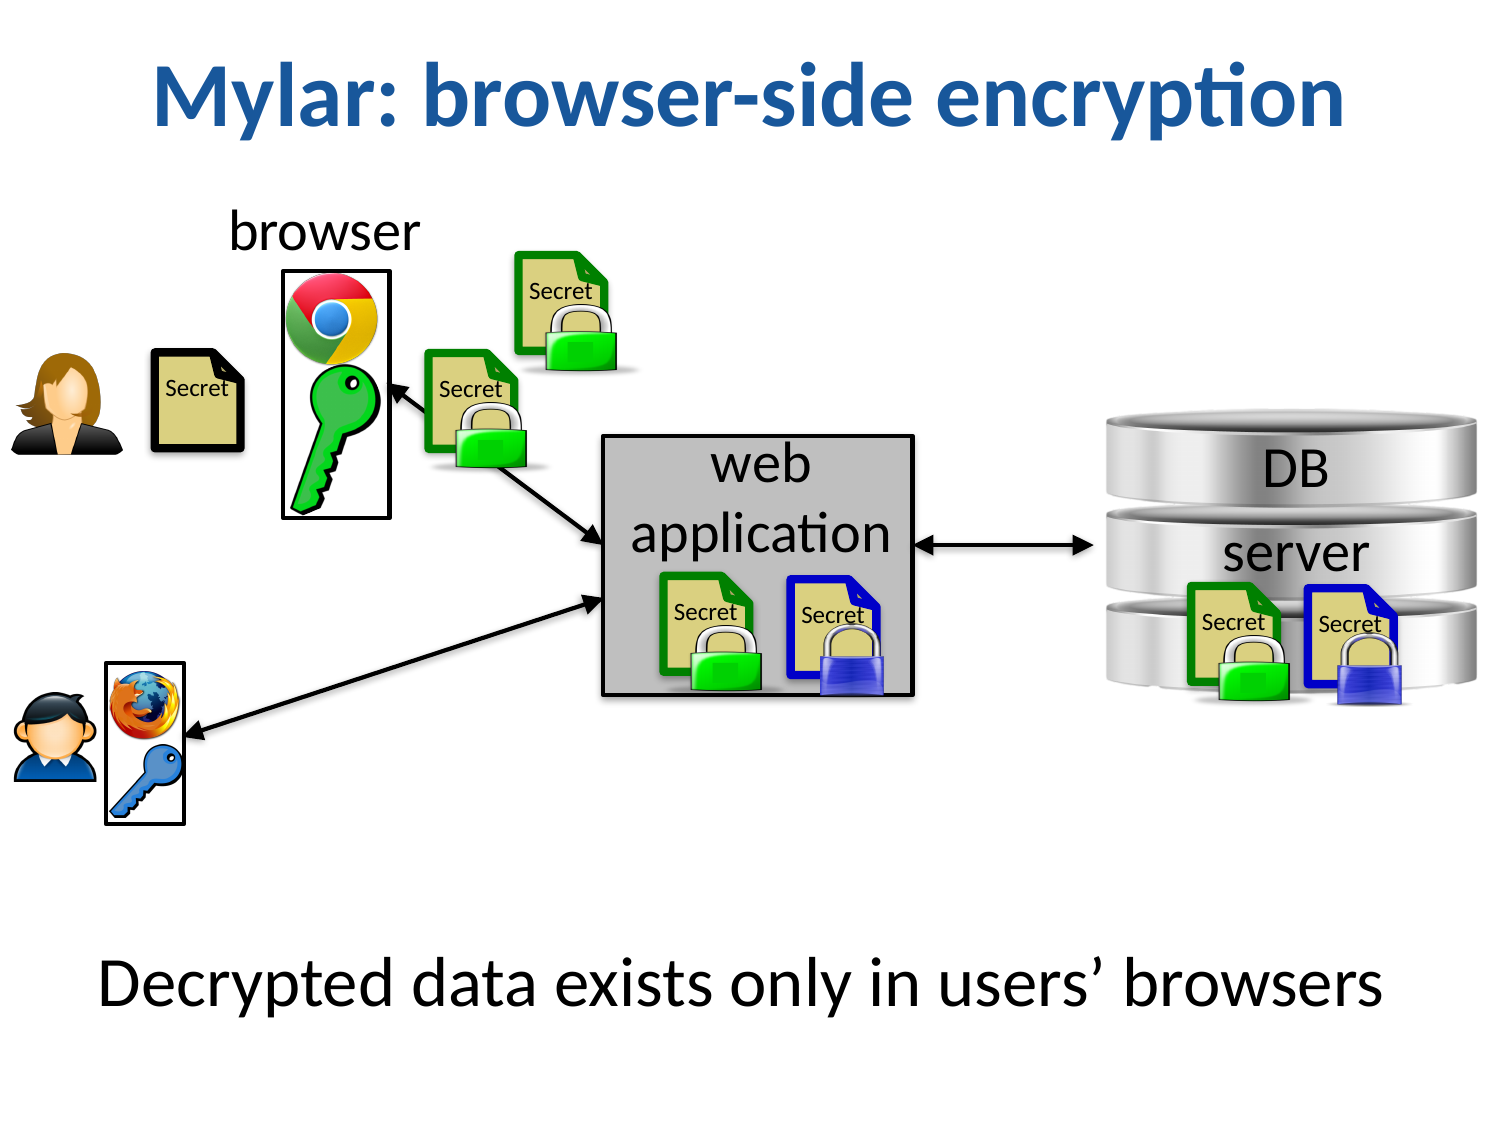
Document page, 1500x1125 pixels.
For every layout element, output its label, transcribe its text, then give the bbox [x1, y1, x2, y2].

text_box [386, 382, 604, 546]
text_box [424, 352, 556, 477]
picture [108, 744, 184, 819]
text_box [728, 435, 913, 696]
picture [996, 382, 1500, 749]
text_box [105, 662, 176, 671]
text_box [1186, 585, 1319, 710]
picture [265, 373, 393, 499]
picture [11, 353, 123, 455]
picture [10, 691, 100, 782]
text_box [786, 578, 905, 698]
list Decrypted data exists only in users’ browsers [82, 928, 1443, 1046]
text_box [181, 597, 605, 738]
text_box [603, 435, 658, 696]
text_box [380, 270, 390, 372]
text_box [514, 254, 646, 379]
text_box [150, 352, 269, 449]
text_box web application [615, 416, 908, 572]
text_box browser [200, 185, 492, 270]
title Mylar: browser-side encryption [75, 0, 1425, 184]
text_box [283, 508, 381, 519]
picture [283, 270, 380, 368]
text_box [659, 575, 791, 700]
picture [107, 671, 183, 743]
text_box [1322, 587, 1422, 707]
